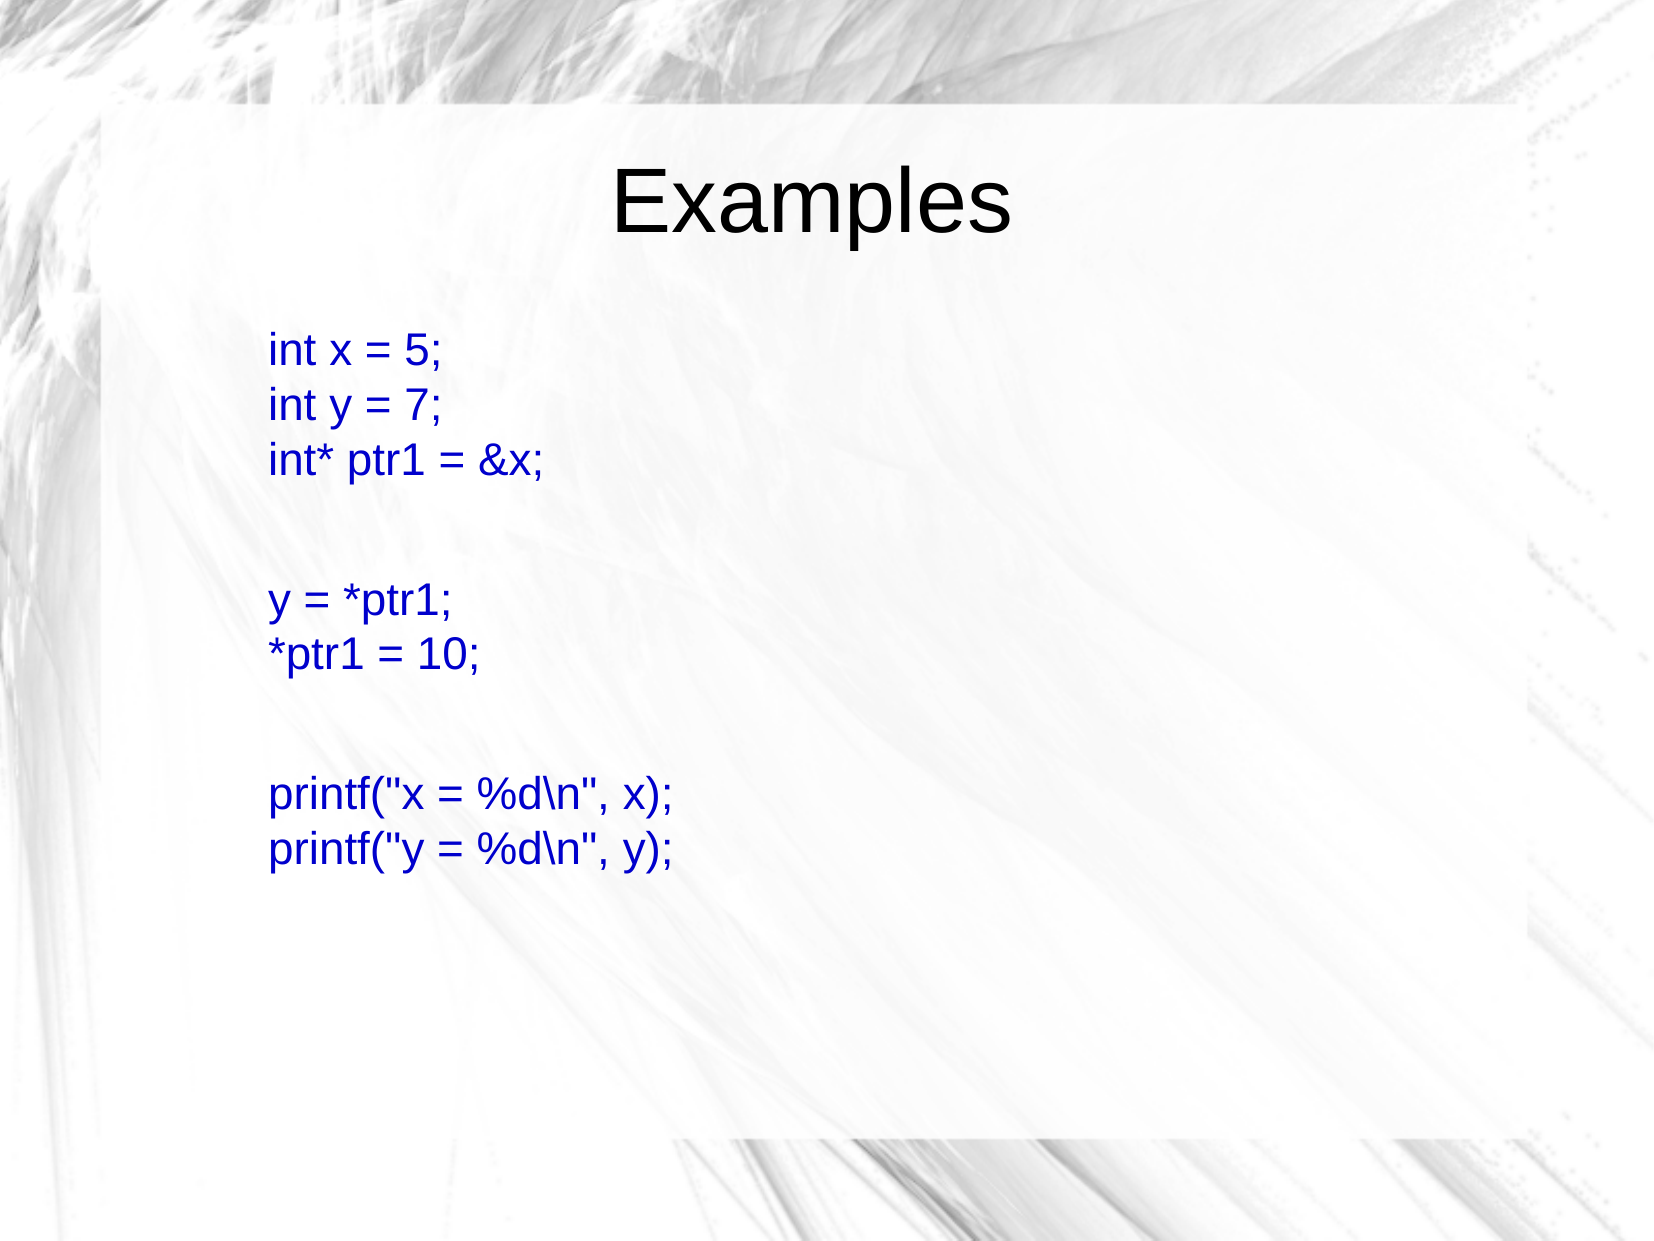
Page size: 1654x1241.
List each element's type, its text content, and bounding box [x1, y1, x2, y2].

list int x = 5; int y = 7; int* ptr1 = &x; y = *ptr1; *ptr1 = 10; printf("x = %d\n", x); printf("y = %d\n", y); [118, 319, 1571, 1109]
picture [0, 0, 1654, 1241]
title Examples [118, 112, 1506, 281]
